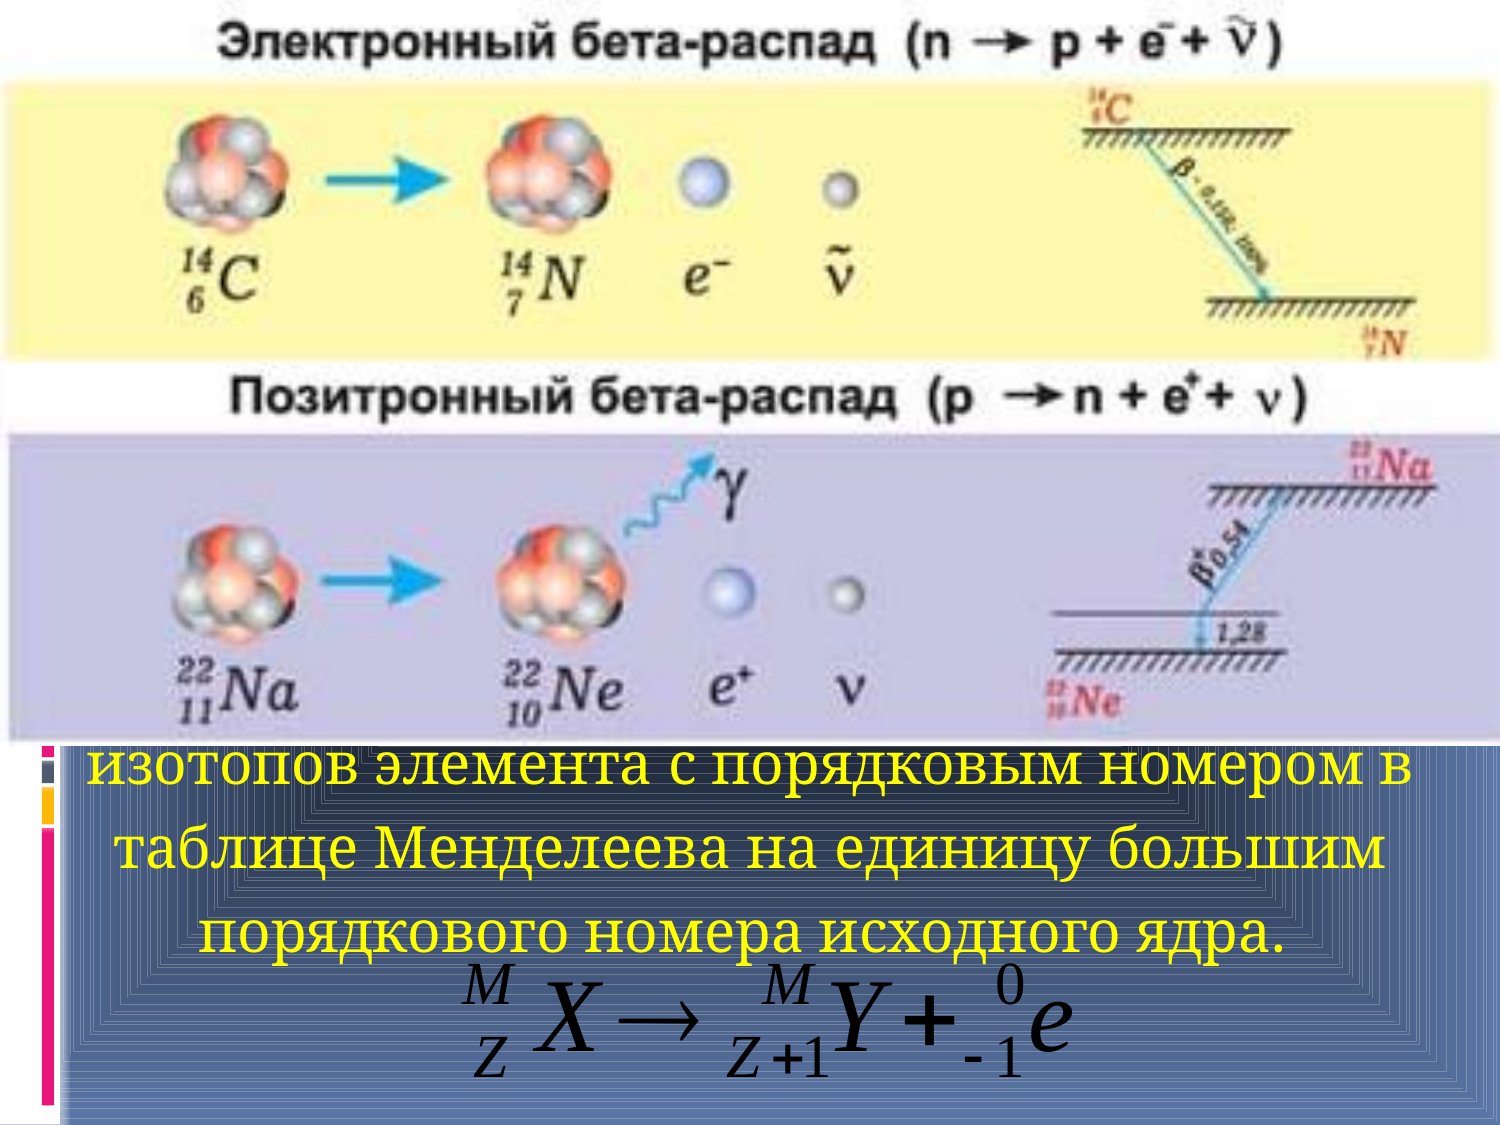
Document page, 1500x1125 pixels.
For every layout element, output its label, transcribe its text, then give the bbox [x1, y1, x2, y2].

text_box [444, 937, 1092, 1095]
text_box  – распадом называется самопроизвольное превращение атомного ядра путем испускания электрона. Ядро – продукт бета-распада оказывается ядром одного из изотопов элемента с порядковым номером в таблице Менделеева на единицу большим порядкового номера исходного ядра. [0, 757, 1500, 972]
picture [0, 362, 1500, 747]
picture [0, 0, 1500, 355]
